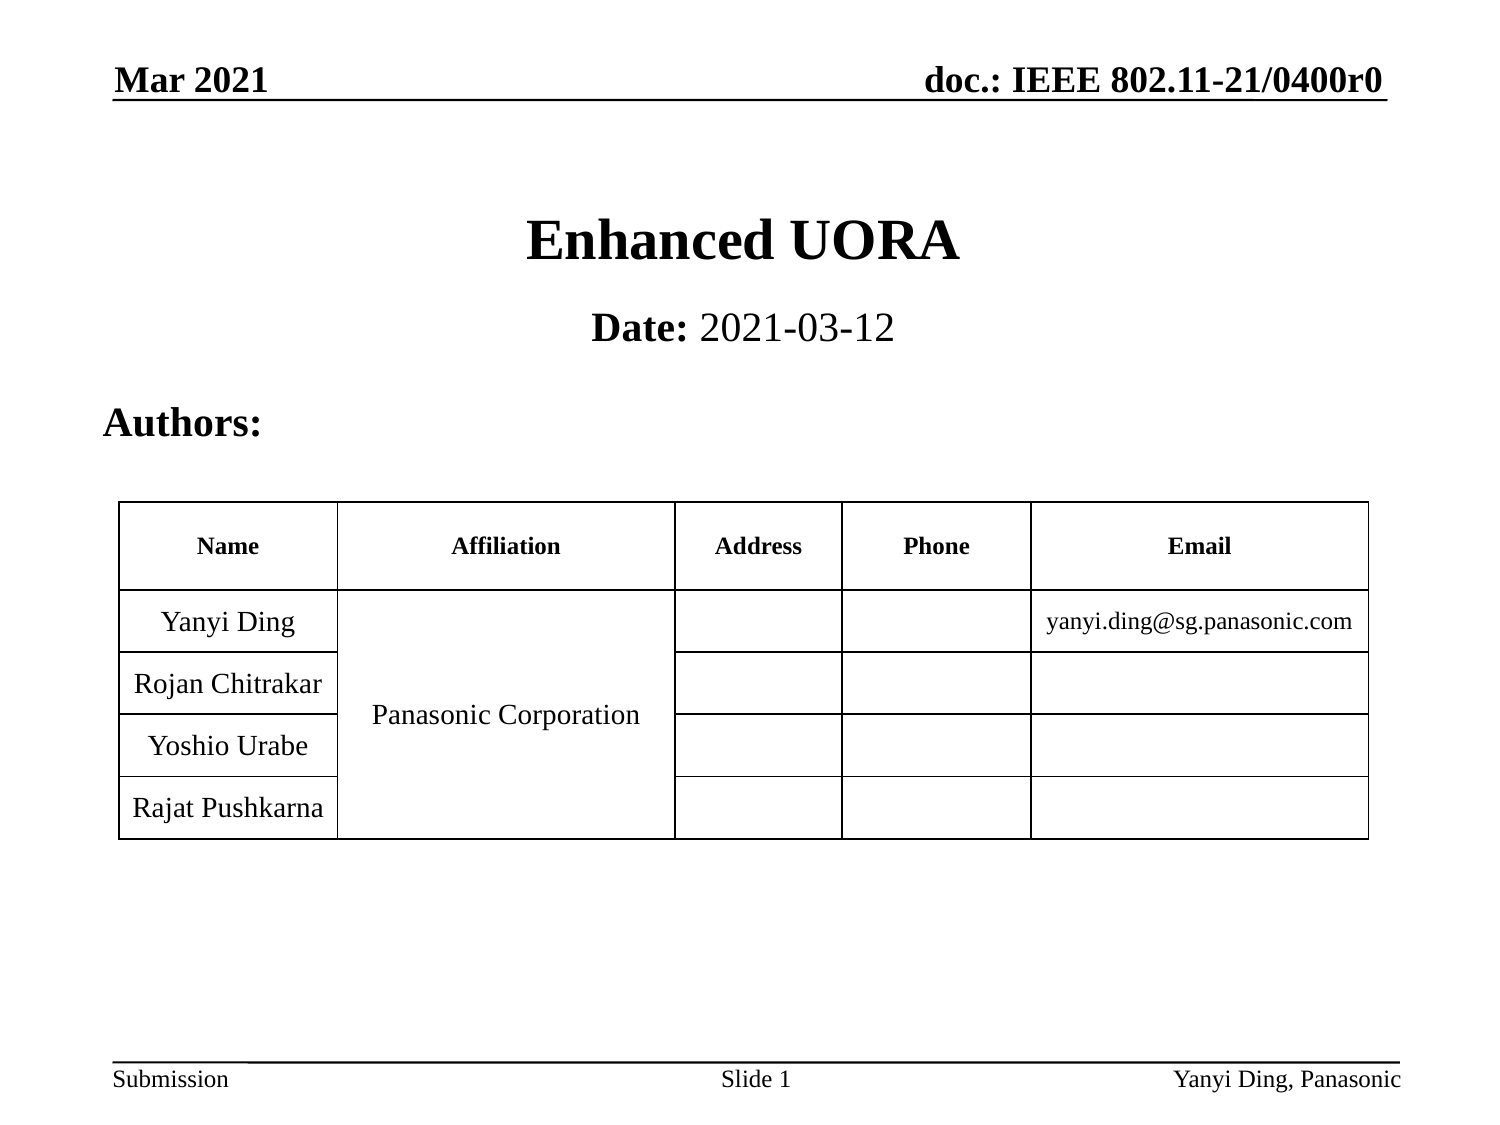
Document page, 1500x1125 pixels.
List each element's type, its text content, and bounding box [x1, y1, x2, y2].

table_cell [843, 653, 1030, 713]
title Enhanced UORA [62, 124, 1425, 312]
table_cell [676, 715, 841, 776]
text_box Authors: [87, 387, 325, 450]
table_header Name [120, 503, 337, 589]
table_cell [1032, 777, 1368, 838]
table_cell yanyi.ding@sg.panasonic.com [1032, 591, 1368, 651]
footer Yanyi Ding, Panasonic [1170, 1061, 1402, 1093]
table_cell [843, 715, 1030, 776]
table_cell Yanyi Ding [120, 591, 337, 651]
table_header Affiliation [338, 503, 674, 589]
table_cell Yoshio Urabe [120, 715, 337, 776]
table_cell Panasonic Corporation [338, 591, 674, 838]
table_cell Rajat Pushkarna [120, 777, 337, 838]
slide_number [114, 54, 271, 101]
table_cell Rojan Chitrakar [120, 653, 337, 713]
table_cell [843, 777, 1030, 838]
table_cell [676, 591, 841, 651]
list Date: 2021-03-12 [106, 292, 1382, 355]
table_header Phone [843, 503, 1030, 589]
table_header Address [676, 503, 841, 589]
table_cell [676, 653, 841, 713]
table_cell [676, 777, 841, 838]
table_cell [1032, 715, 1368, 776]
table_header Email [1032, 503, 1368, 589]
table_cell [843, 591, 1030, 651]
slide_number Slide 1 [704, 1061, 808, 1098]
table_cell [1032, 653, 1368, 713]
